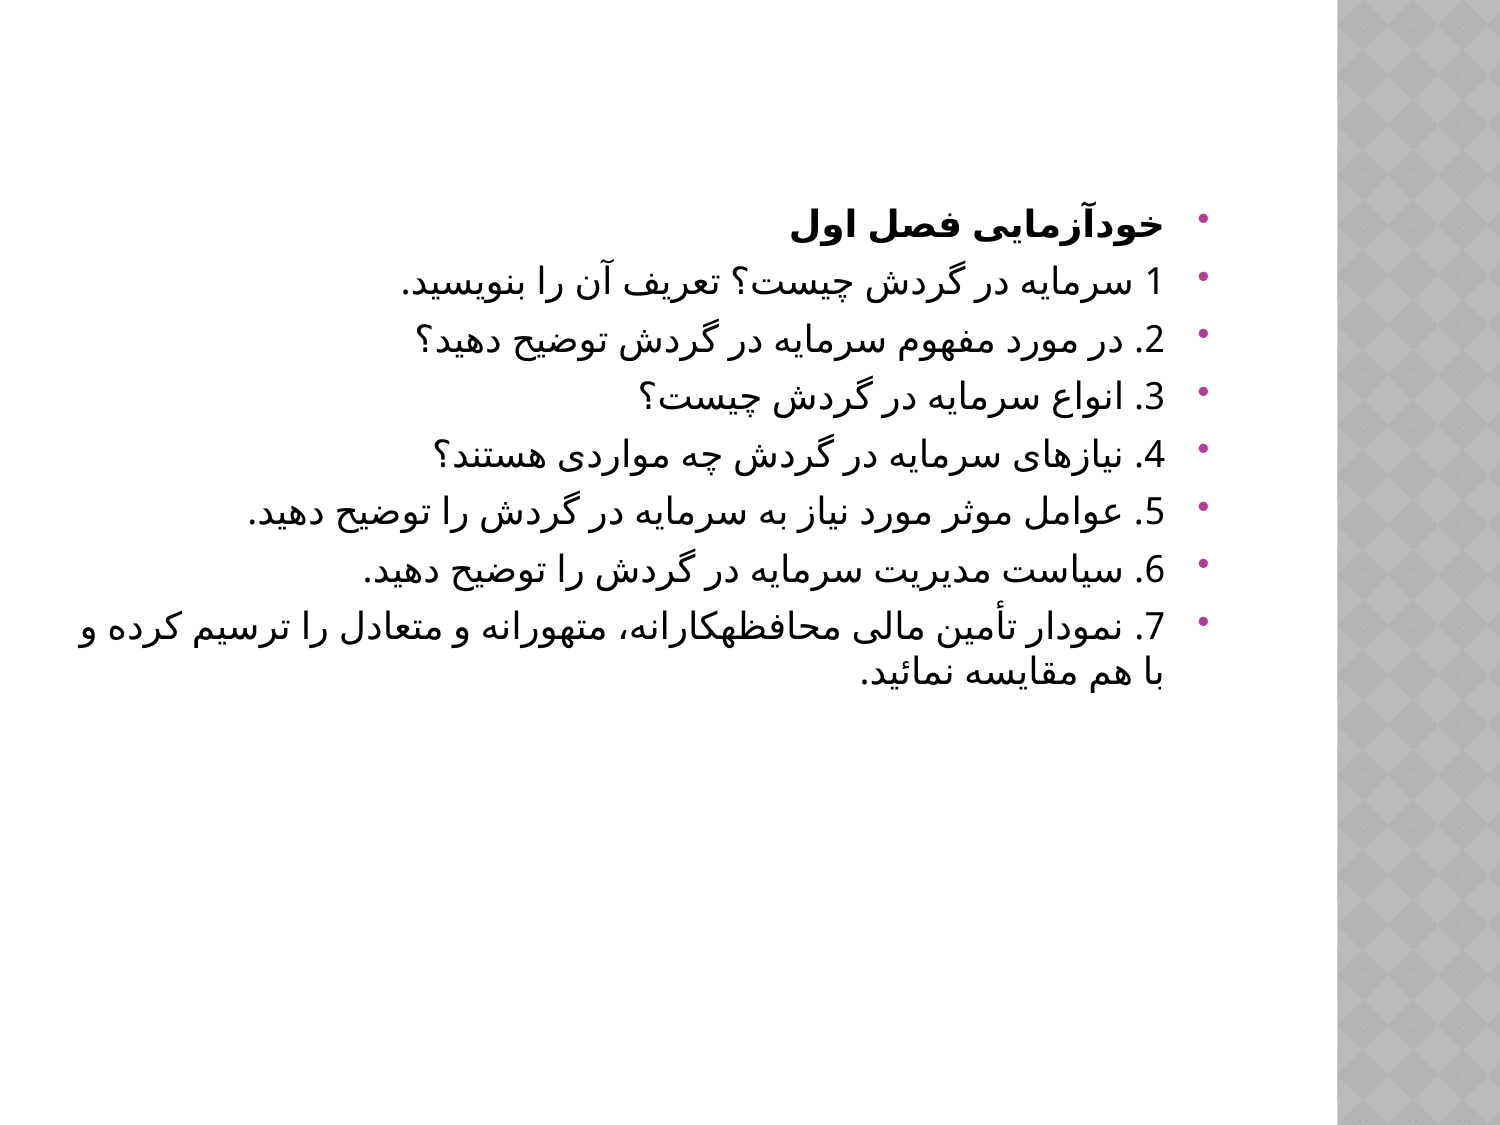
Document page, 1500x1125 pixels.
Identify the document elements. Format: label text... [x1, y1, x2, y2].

list خودآزمایی فصل اول 1 سرمایه در گردش چیست؟ تعریف آن را بنویسید. 2. در مورد مفهوم سرمایه در گردش توضیح دهید؟ 3. انواع سرمایه در گردش چیست؟ 4. نیازهای سرمایه در گردش چه مواردی هستند؟ 5. عوامل موثر مورد نیاز به سرمایه در گردش را توضیح دهید. 6. سیاست مدیریت سرمایه در گردش را توضیح دهید. 7. نمودار تأمین مالی محافظه­کارانه، متهورانه و متعادل را ترسیم کرده و با هم مقایسه نمائید. [37, 192, 1225, 888]
